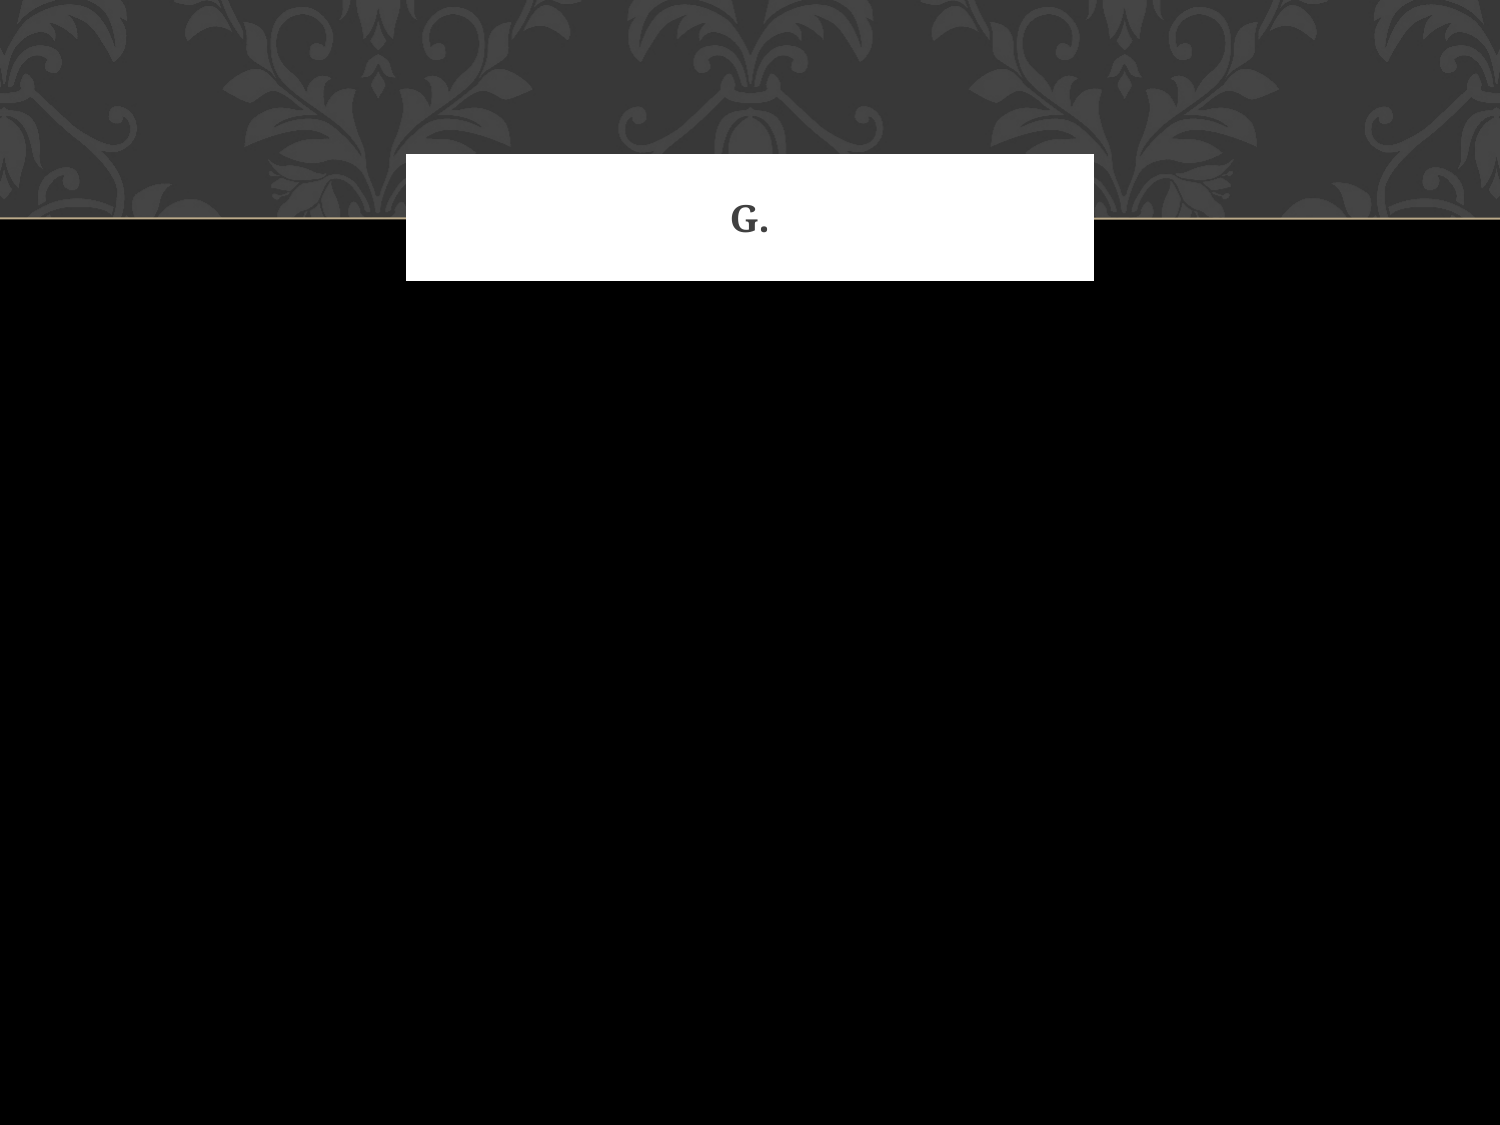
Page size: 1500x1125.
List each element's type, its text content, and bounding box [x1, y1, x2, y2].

title G. [406, 154, 1094, 281]
